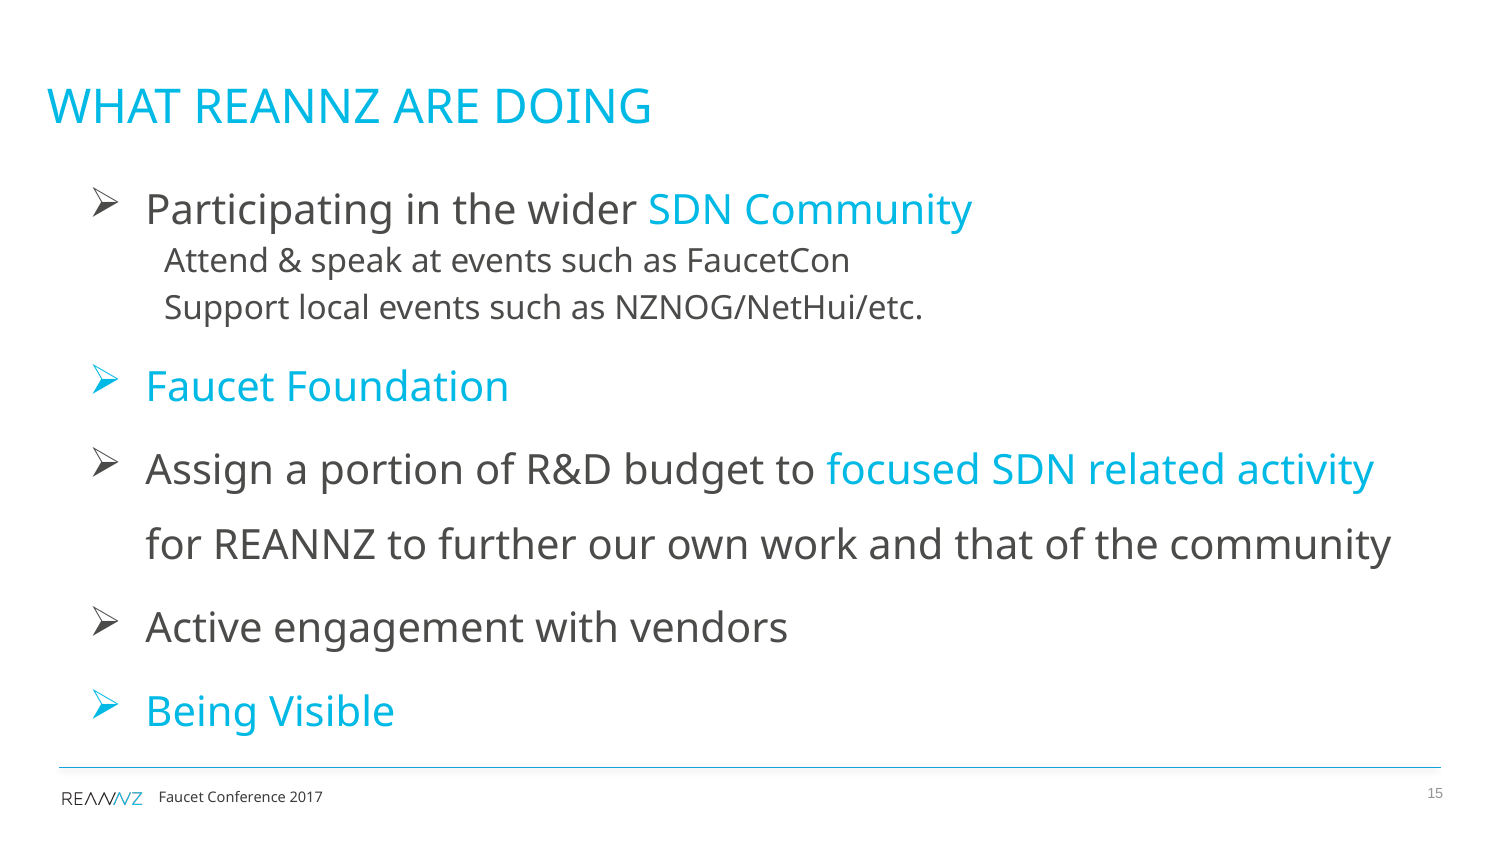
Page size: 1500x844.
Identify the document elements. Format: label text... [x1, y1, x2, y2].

list What reannz are doing [46, 68, 1425, 136]
list Participating in the wider SDN Community Attend & speak at events such as FaucetCon Support local events such as NZNOG/NetHui/etc. Faucet Foundation Assign a portion of R&D budget to focused SDN related activity for REANNZ to further our own work and that of the community Active engagement with vendors Being Visible [89, 150, 1425, 705]
